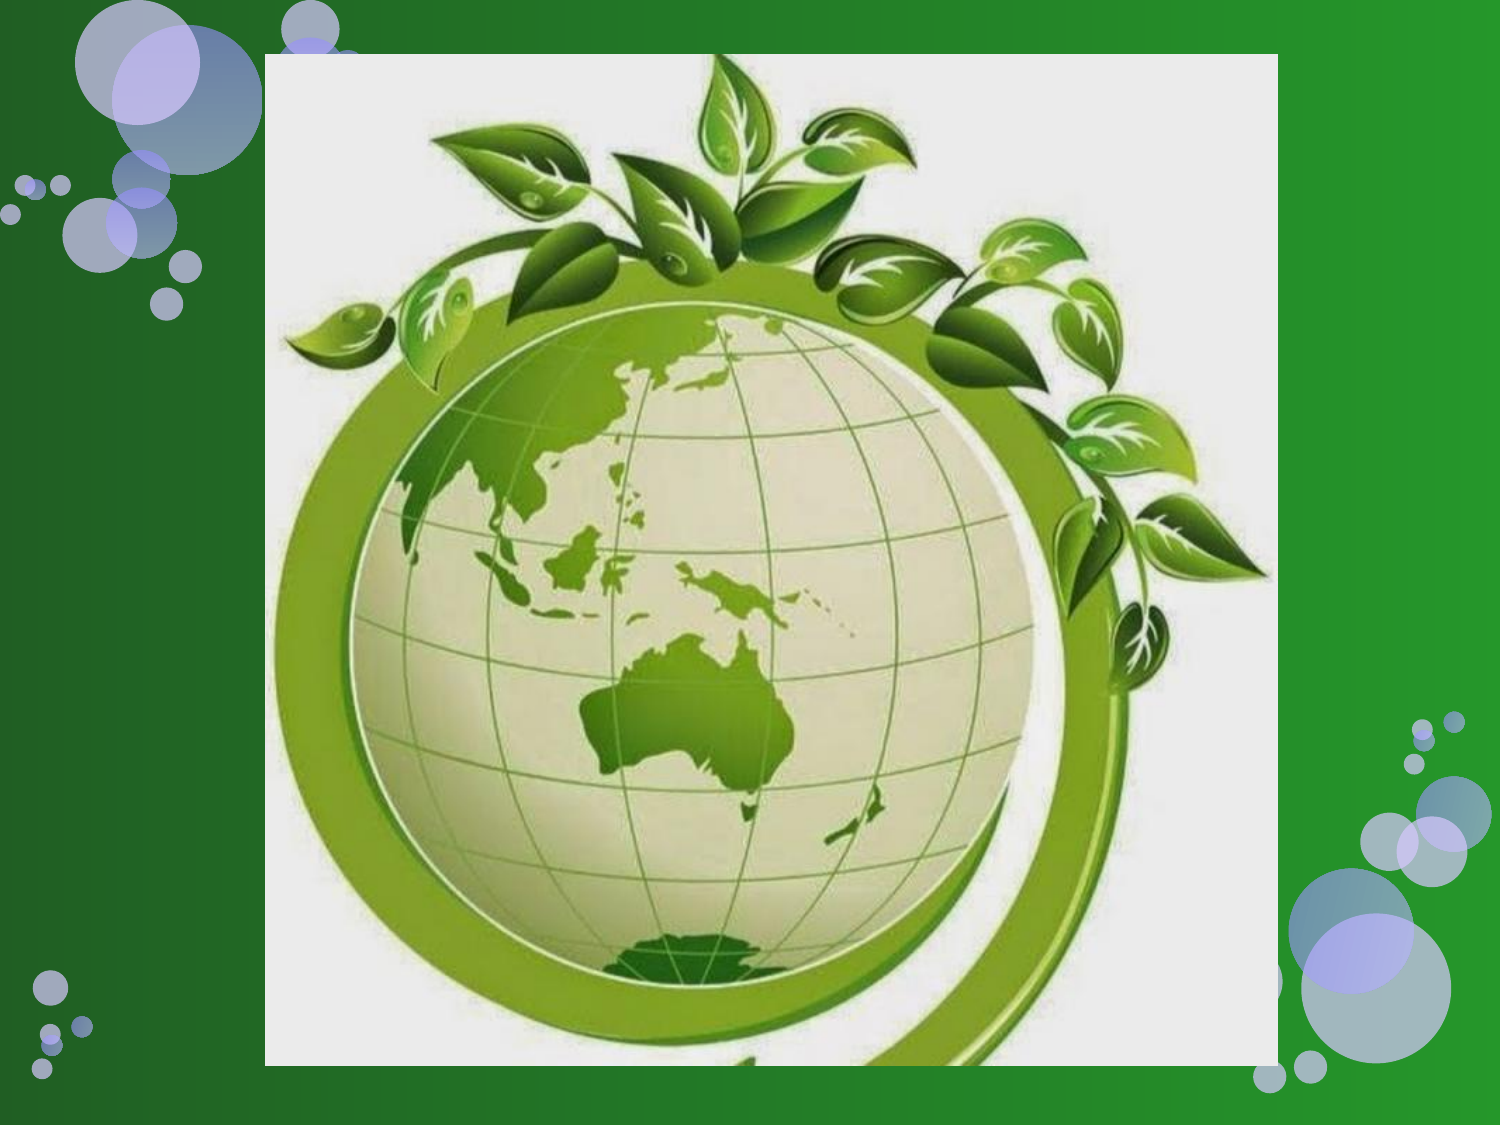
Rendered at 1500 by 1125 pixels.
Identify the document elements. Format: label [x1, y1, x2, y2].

picture [264, 52, 1279, 1068]
